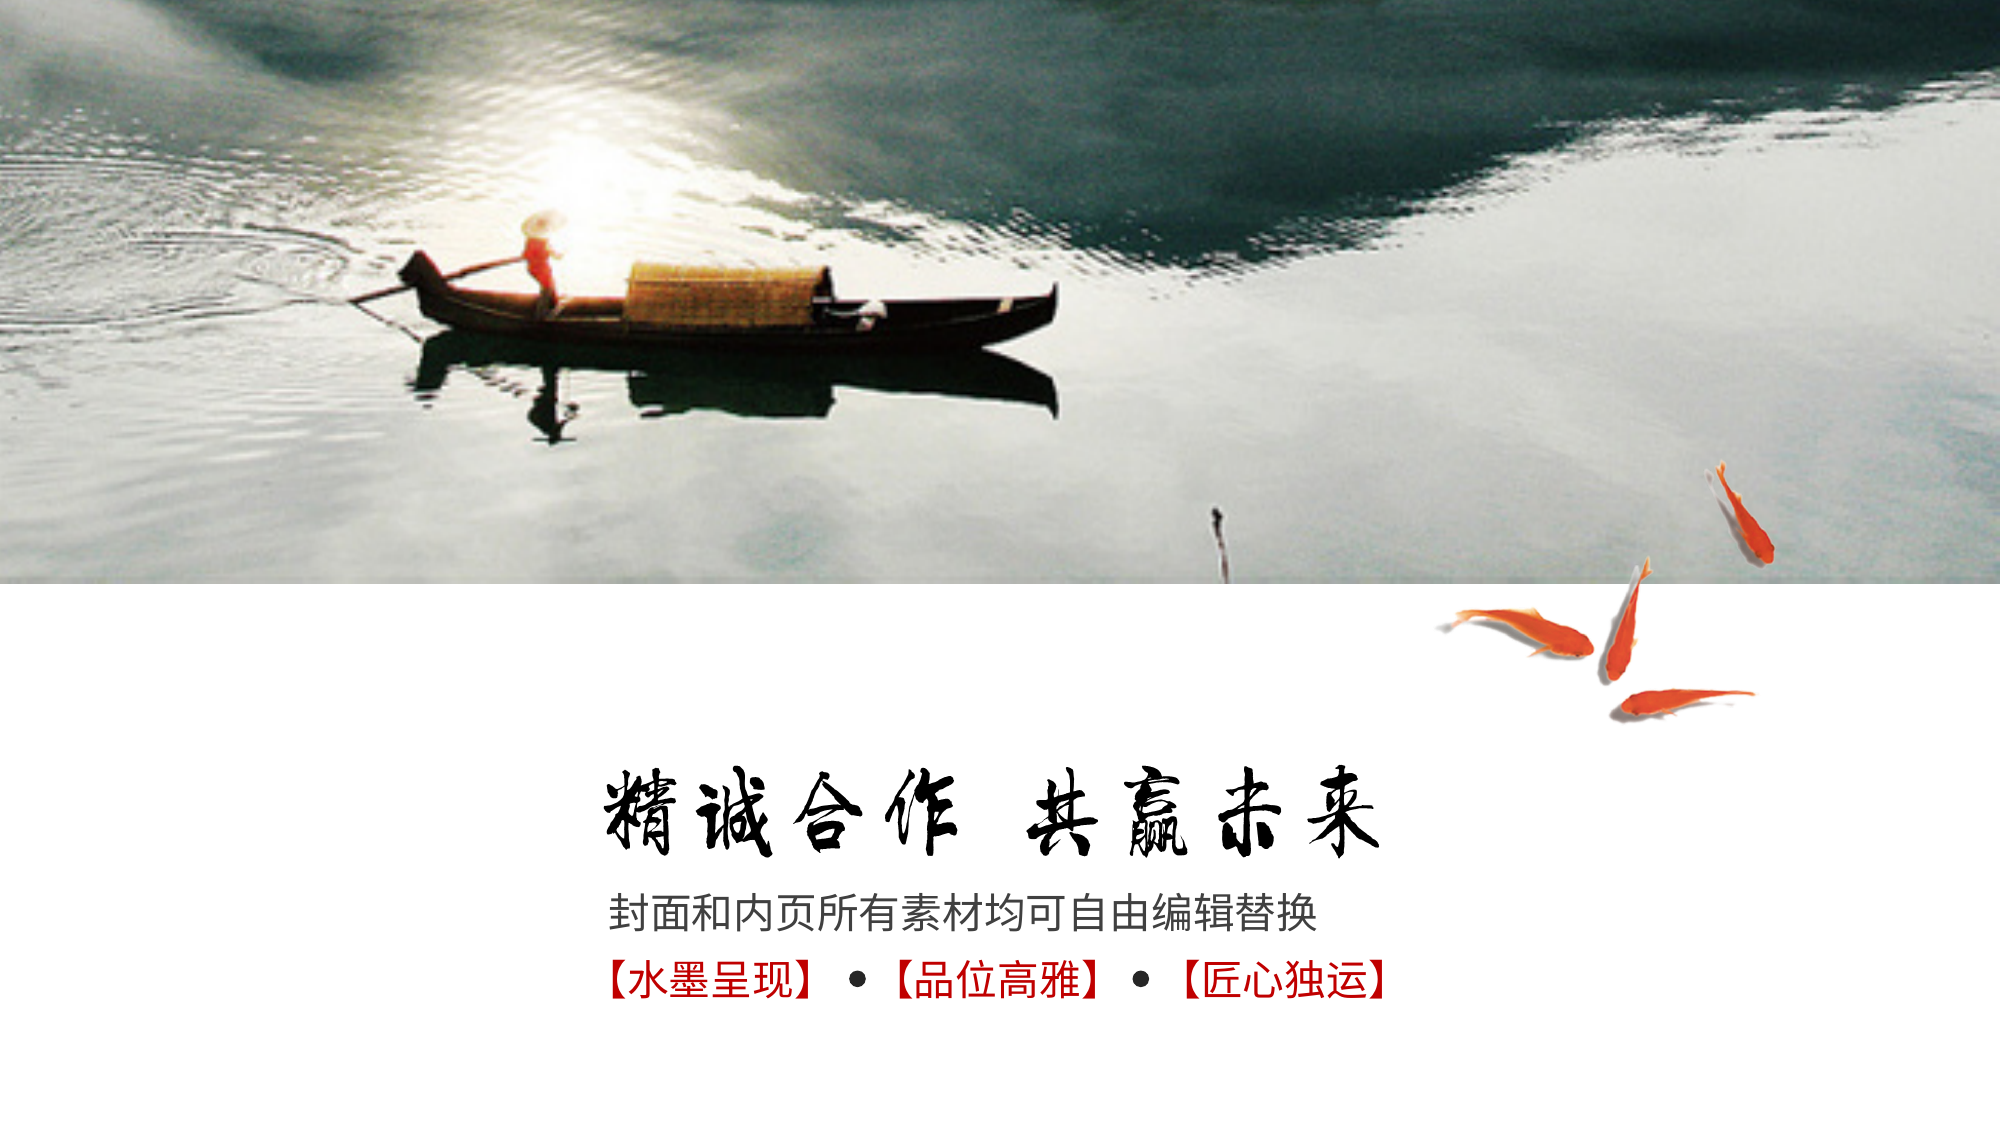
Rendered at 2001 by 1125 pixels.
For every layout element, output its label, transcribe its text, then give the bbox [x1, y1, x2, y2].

text_box 封面和内页所有素材均可自由编辑替换 [593, 922, 1400, 945]
text_box 【品位高雅】 [857, 946, 1193, 1012]
picture [0, 0, 2000, 922]
text_box 【水墨呈现】 [570, 946, 857, 1012]
text_box [848, 969, 867, 989]
text_box [1131, 969, 1151, 989]
text_box 【匠心独运】 [1193, 946, 1480, 1011]
